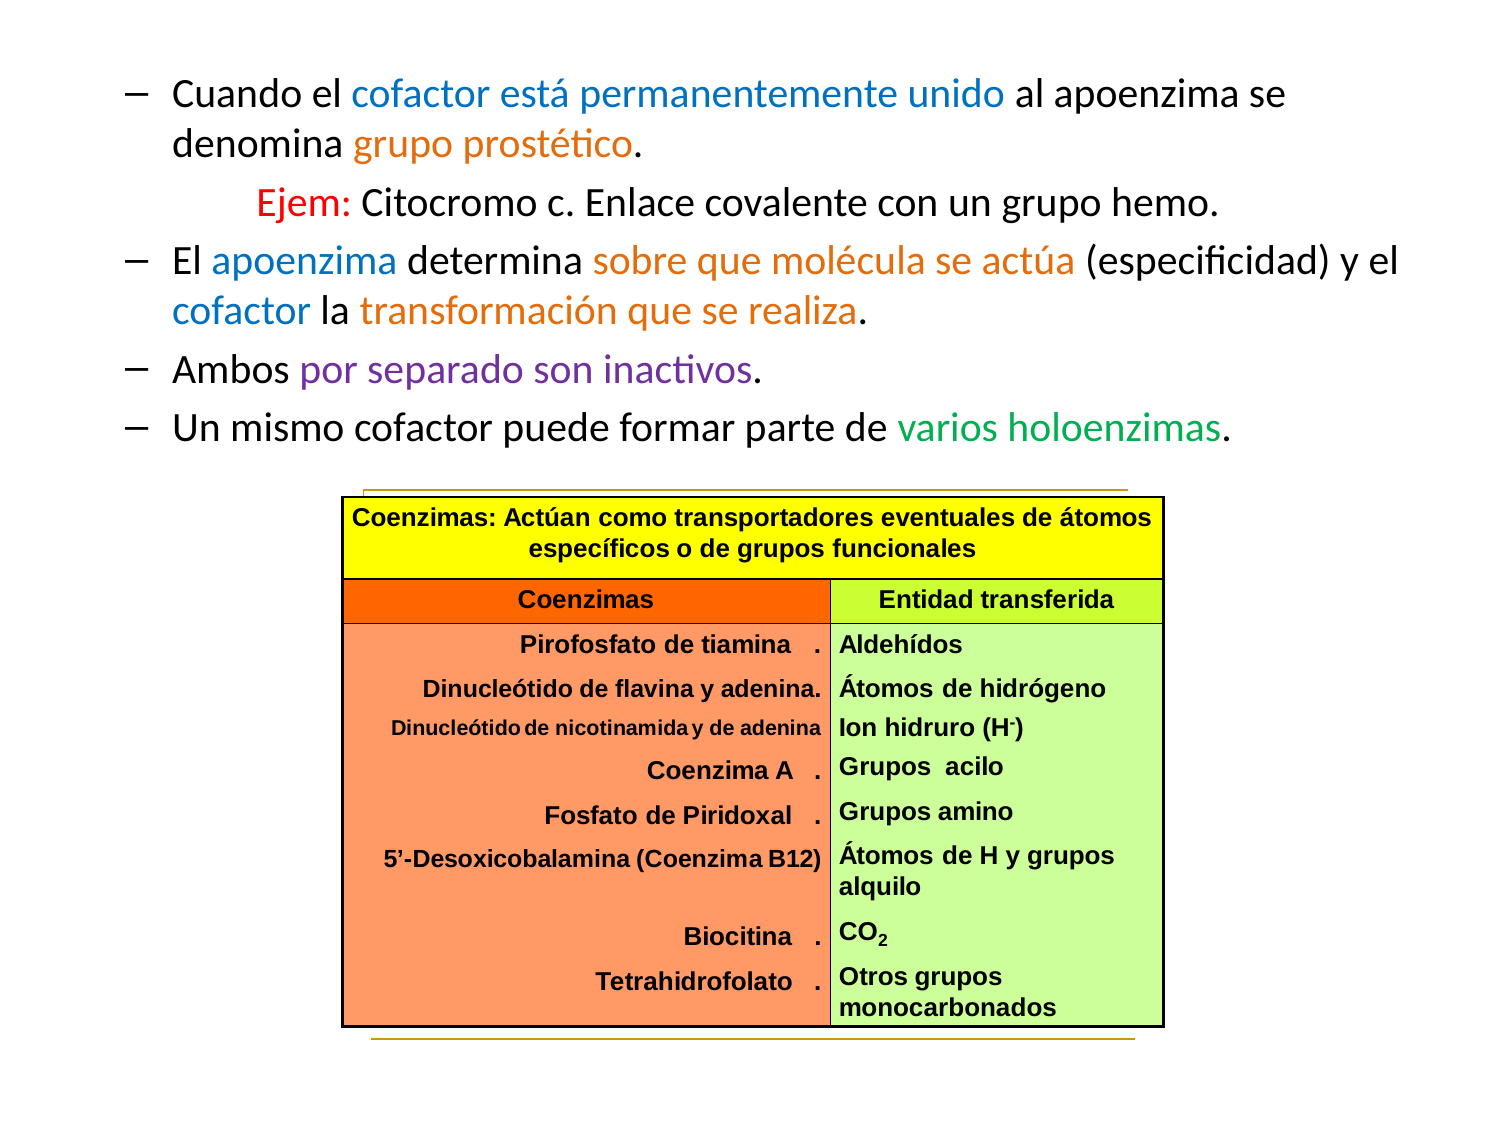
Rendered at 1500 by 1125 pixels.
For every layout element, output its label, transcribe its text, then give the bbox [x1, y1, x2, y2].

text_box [327, 468, 1177, 1102]
list Cuando el cofactor está permanentemente unido al apoenzima se denomina grupo prostético. Ejem: Citocromo c. Enlace covalente con un grupo hemo. El apoenzima determina sobre que molécula se actúa (especificidad) y el cofactor la transformación que se realiza. Ambos por separado son inactivos. Un mismo cofactor puede formar parte de varios holoenzimas. [35, 58, 1425, 1043]
